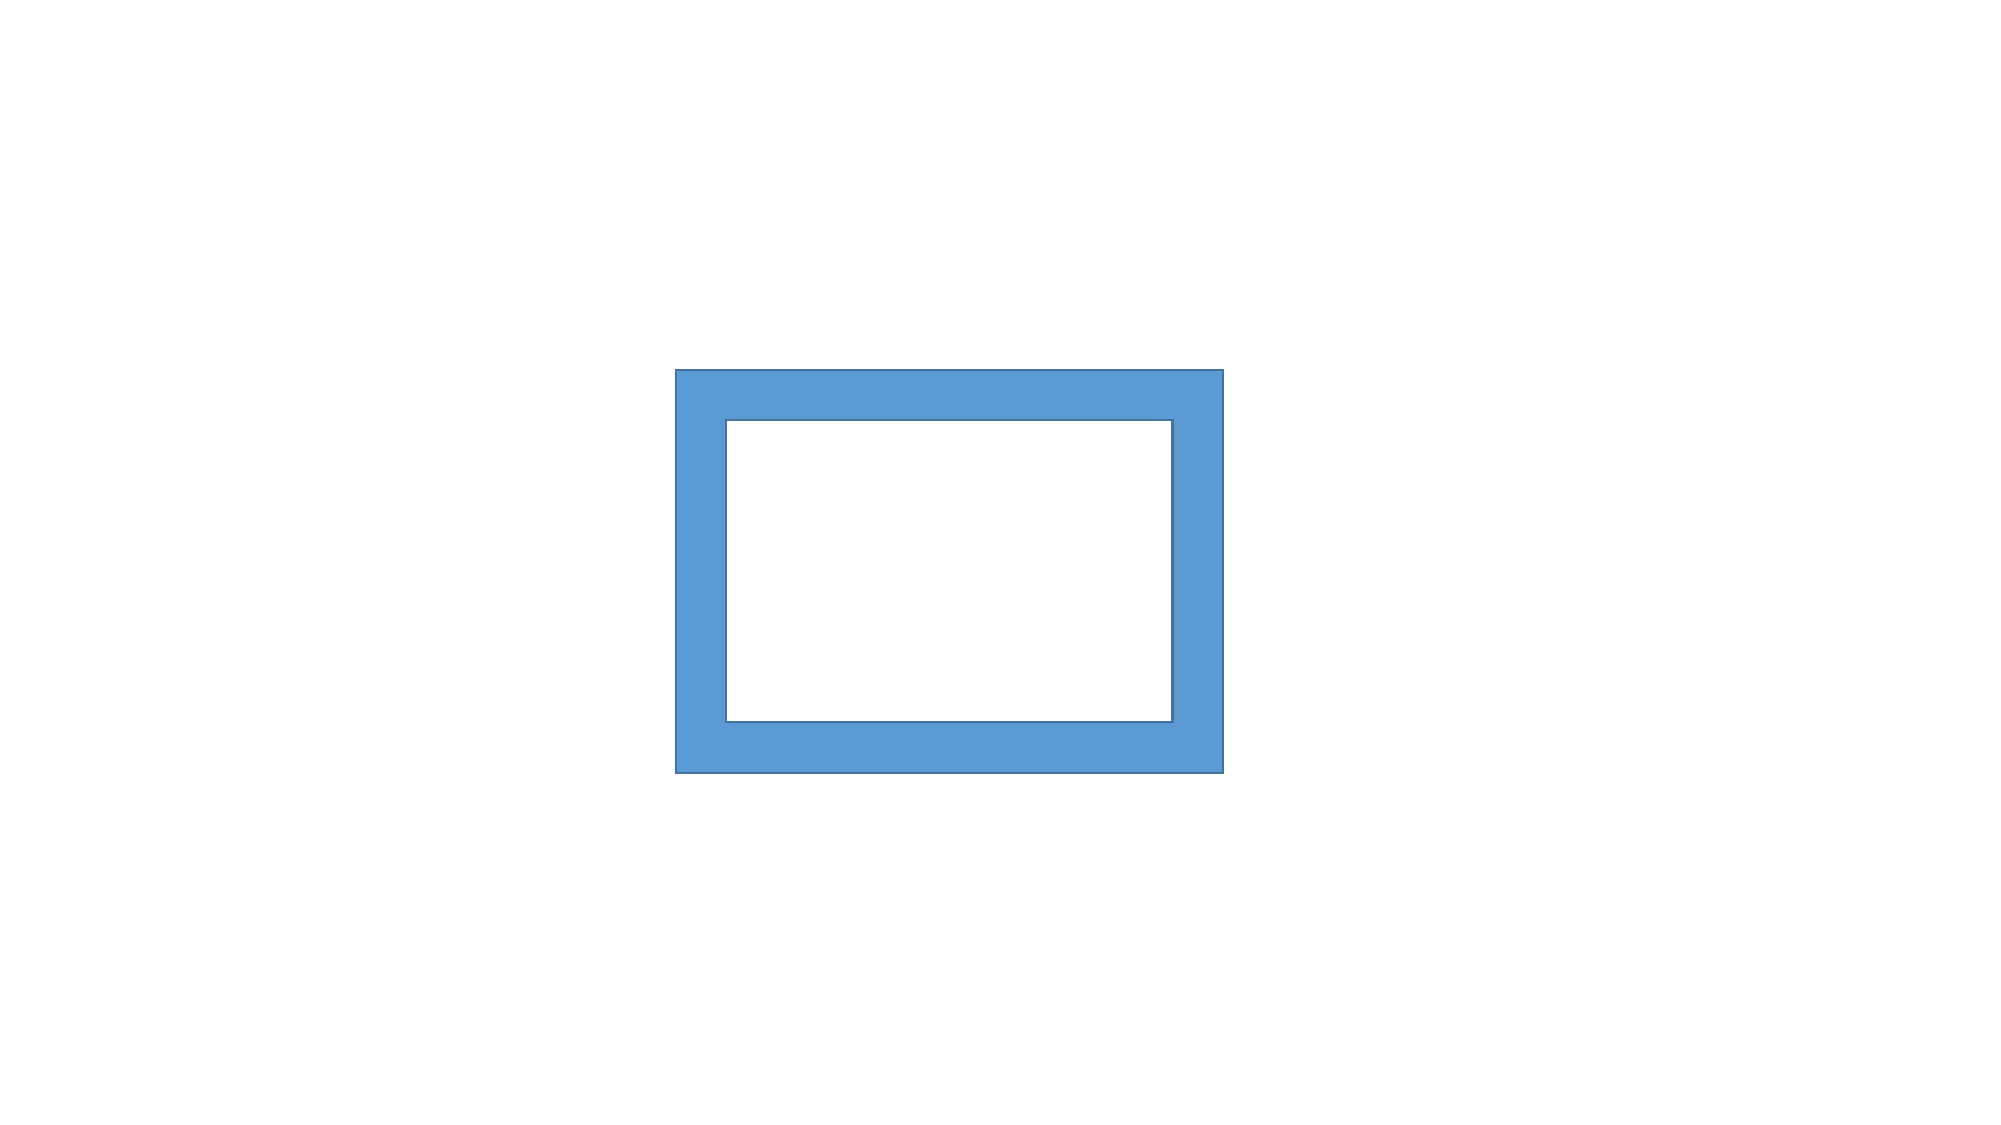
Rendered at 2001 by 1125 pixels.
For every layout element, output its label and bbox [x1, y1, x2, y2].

text_box [675, 369, 1224, 774]
